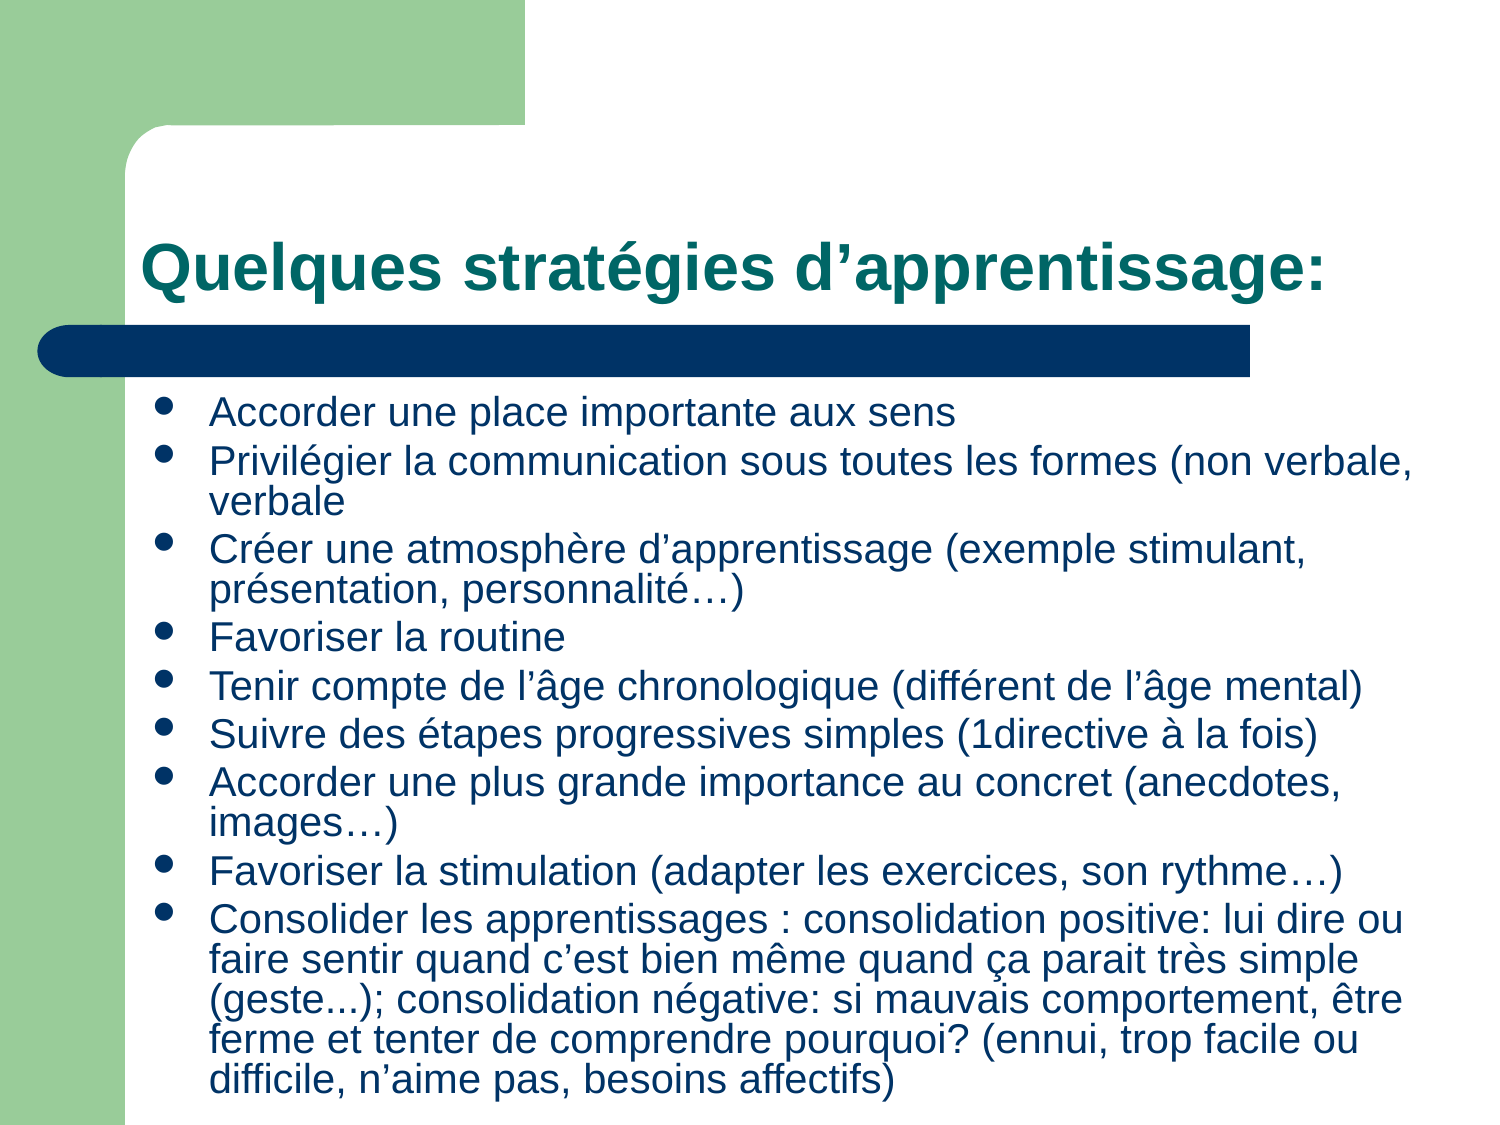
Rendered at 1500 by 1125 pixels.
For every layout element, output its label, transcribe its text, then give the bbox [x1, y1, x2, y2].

title Quelques stratégies d’apprentissage: [125, 125, 1425, 313]
list Accorder une place importante aux sens Privilégier la communication sous toutes les formes (non verbale, verbale Créer une atmosphère d’apprentissage (exemple stimulant, présentation, personnalité…) Favoriser la routine Tenir compte de l’âge chronologique (différent de l’âge mental) Suivre des étapes progressives simples (1directive à la fois) Accorder une plus grande importance au concret (anecdotes, images…) Favoriser la stimulation (adapter les exercices, son rythme…) Consolider les apprentissages : consolidation positive: lui dire ou faire sentir quand c’est bien même quand ça parait très simple (geste...); consolidation négative: si mauvais comportement, être ferme et tenter de comprendre pourquoi? (ennui, trop facile ou difficile, n’aime pas, besoins affectifs) [137, 387, 1471, 1125]
